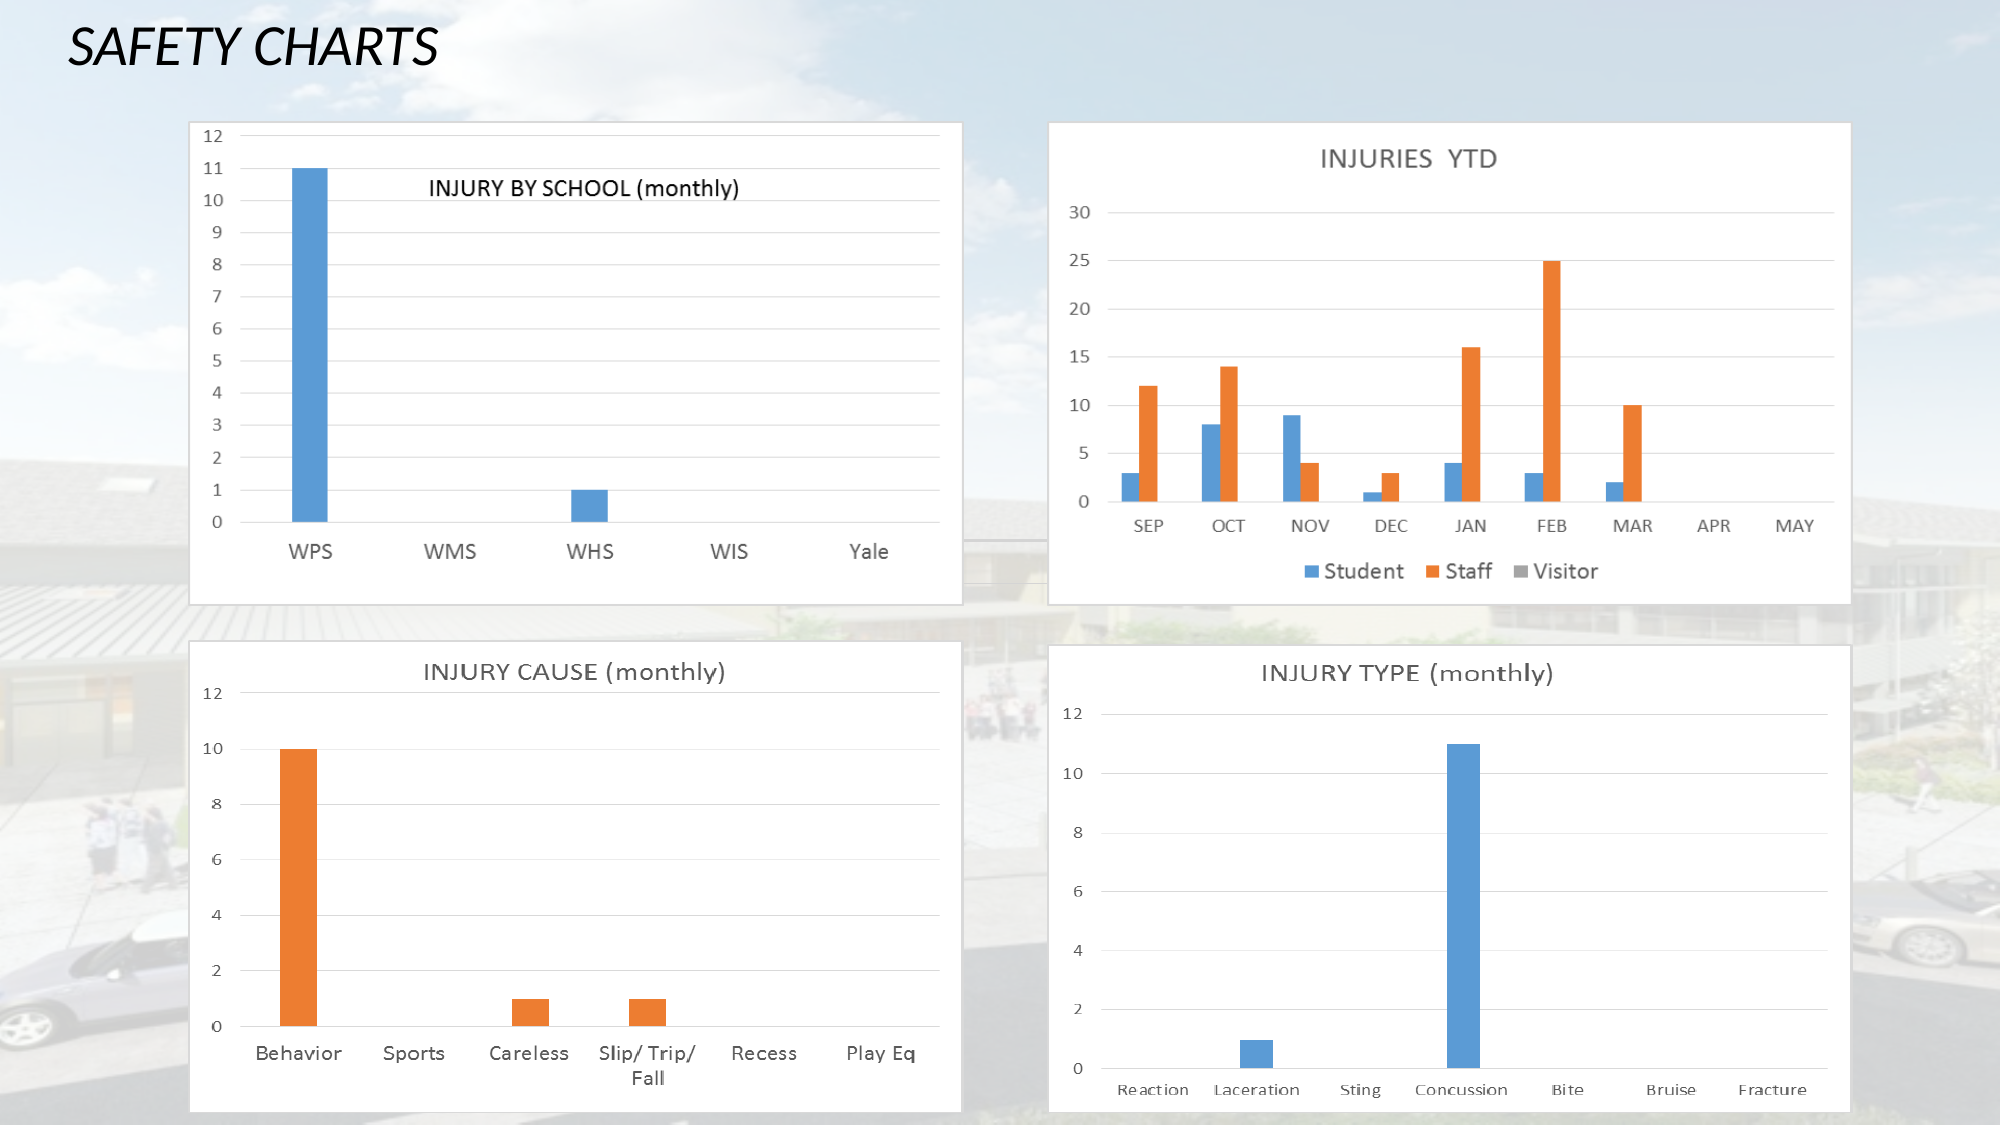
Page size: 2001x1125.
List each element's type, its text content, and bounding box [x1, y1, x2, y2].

picture [1047, 644, 1853, 1113]
picture [187, 121, 1853, 606]
picture [187, 640, 964, 1113]
text_box SAFETY CHARTS [53, 0, 468, 85]
